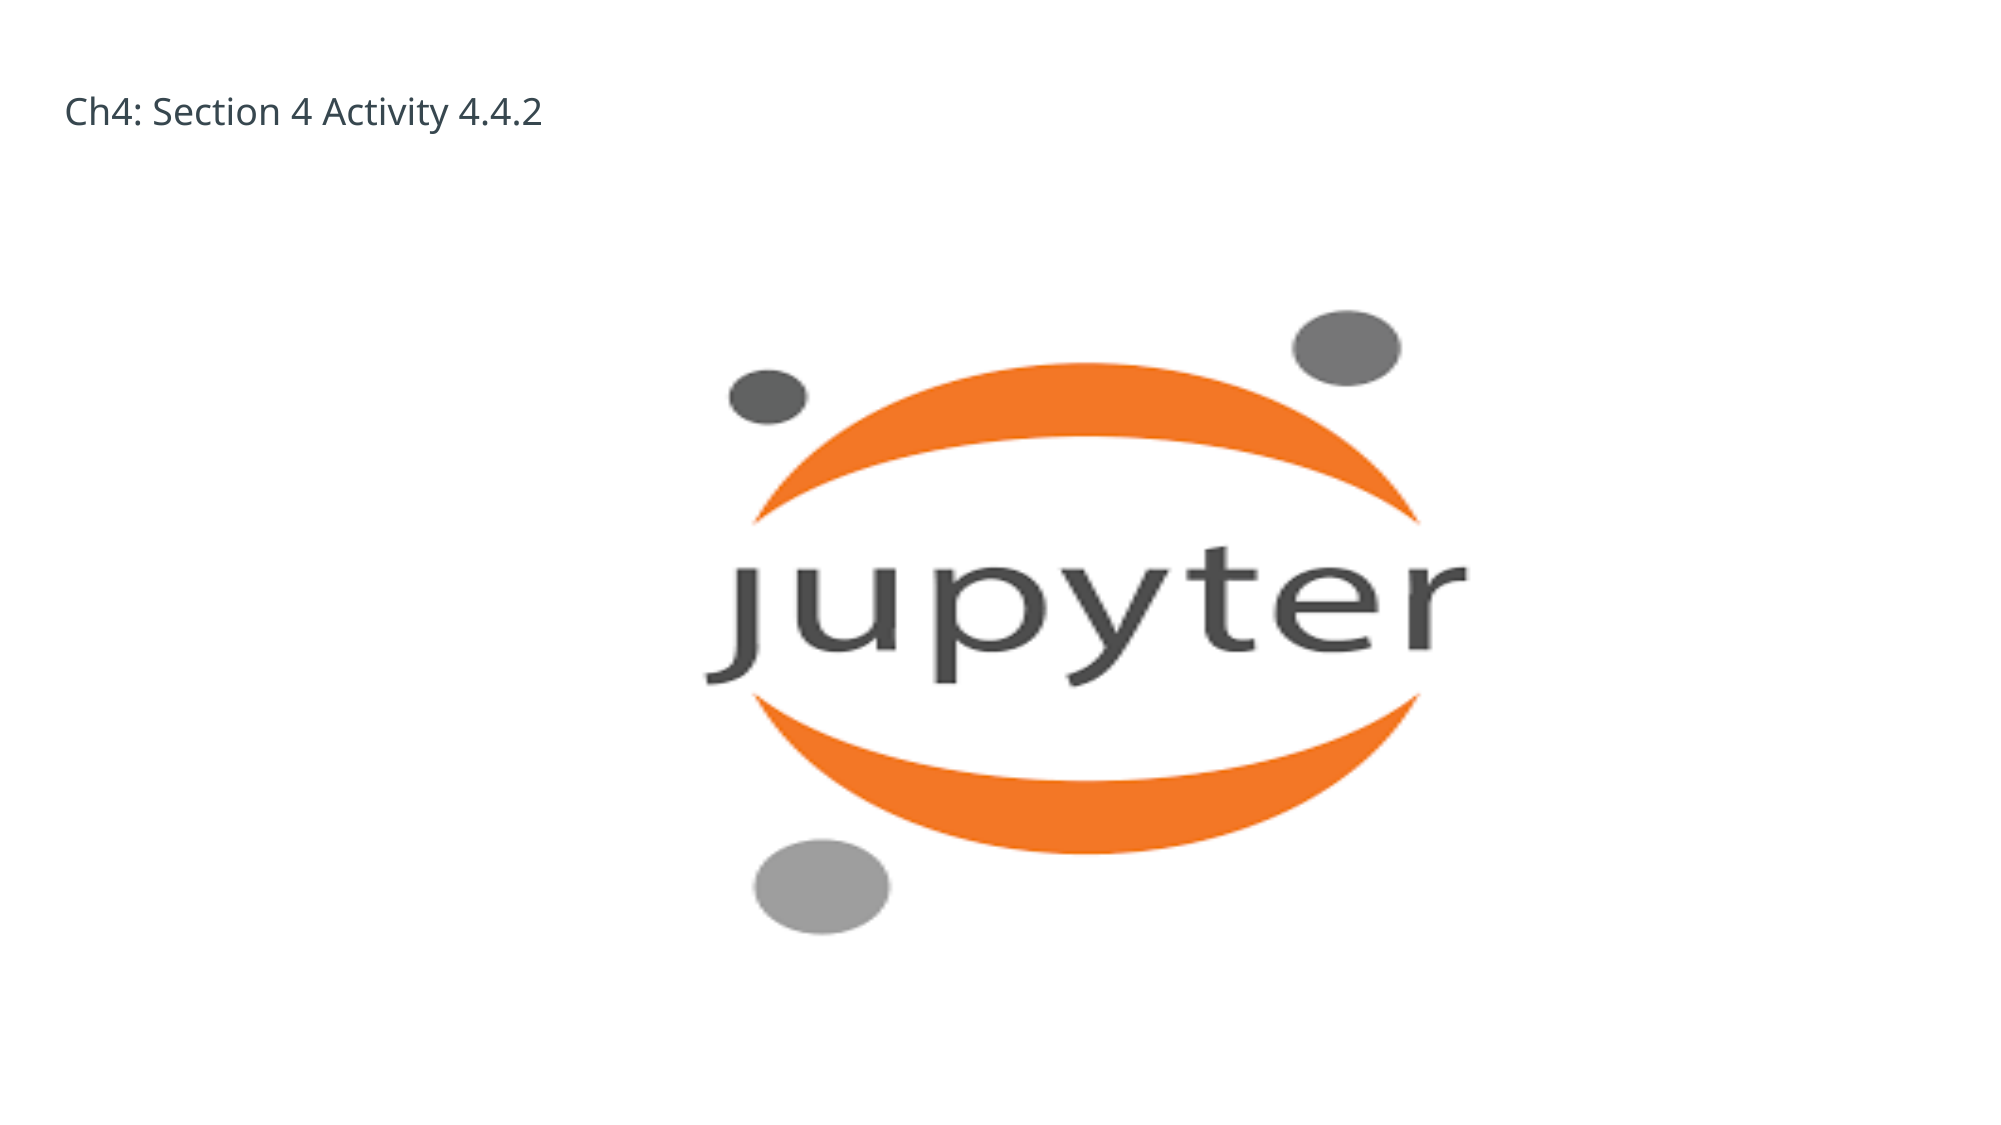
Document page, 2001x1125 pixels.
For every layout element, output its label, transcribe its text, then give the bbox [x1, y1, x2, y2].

text_box Ch4: Section 4 Activity 4.4.2 [49, 80, 1049, 141]
picture [697, 302, 1482, 939]
